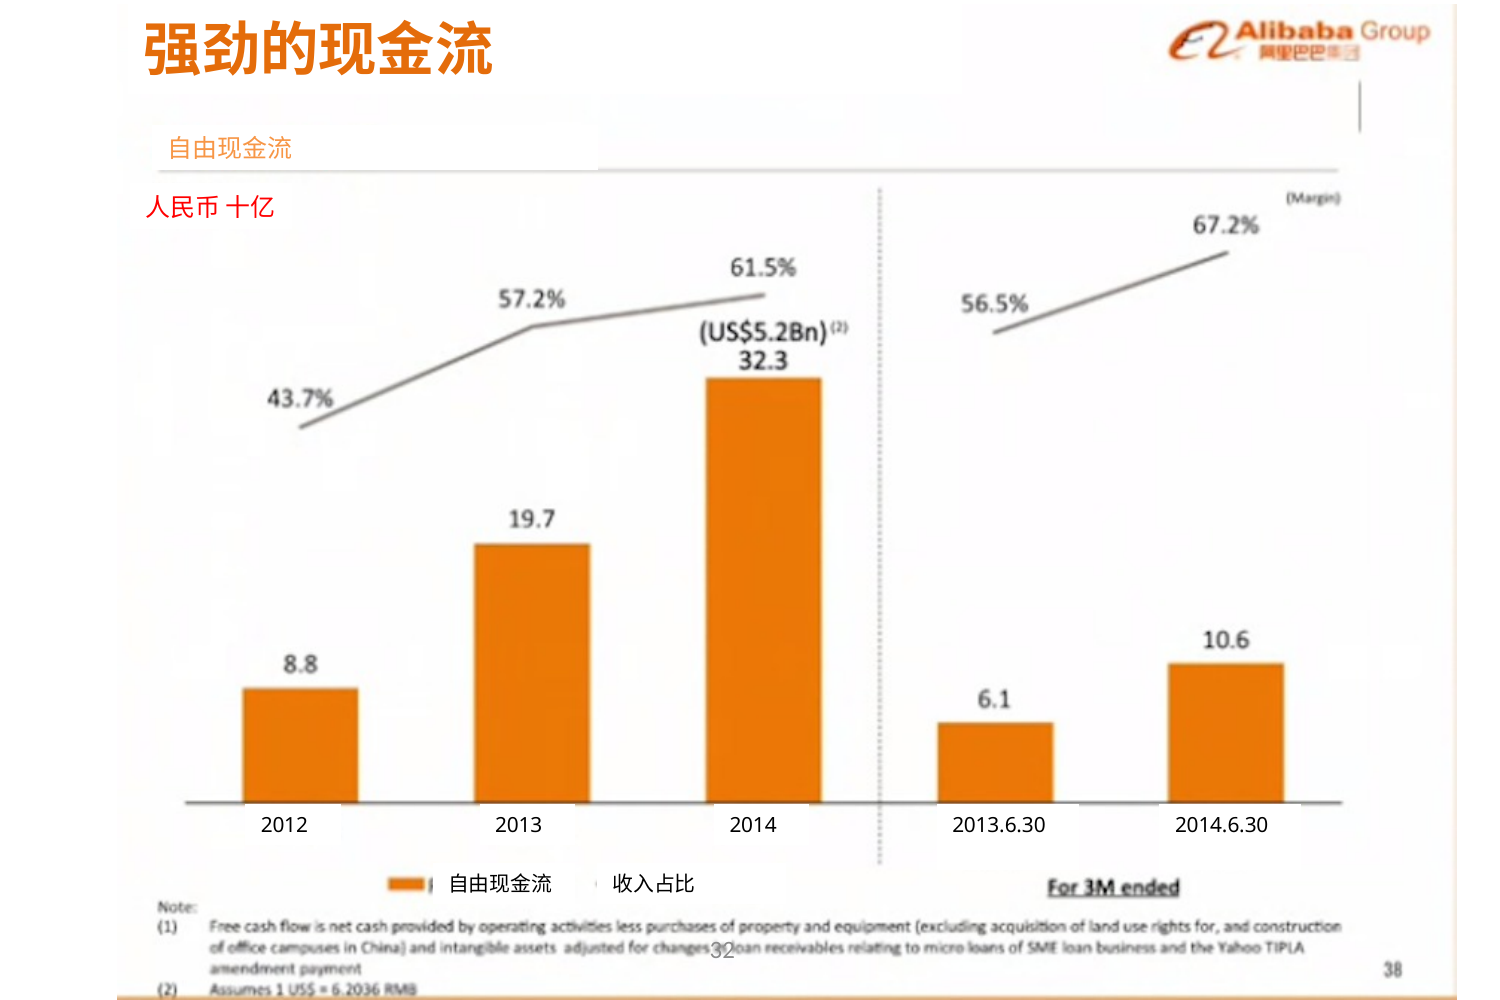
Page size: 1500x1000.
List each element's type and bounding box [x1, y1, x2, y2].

picture [116, 4, 1457, 1000]
